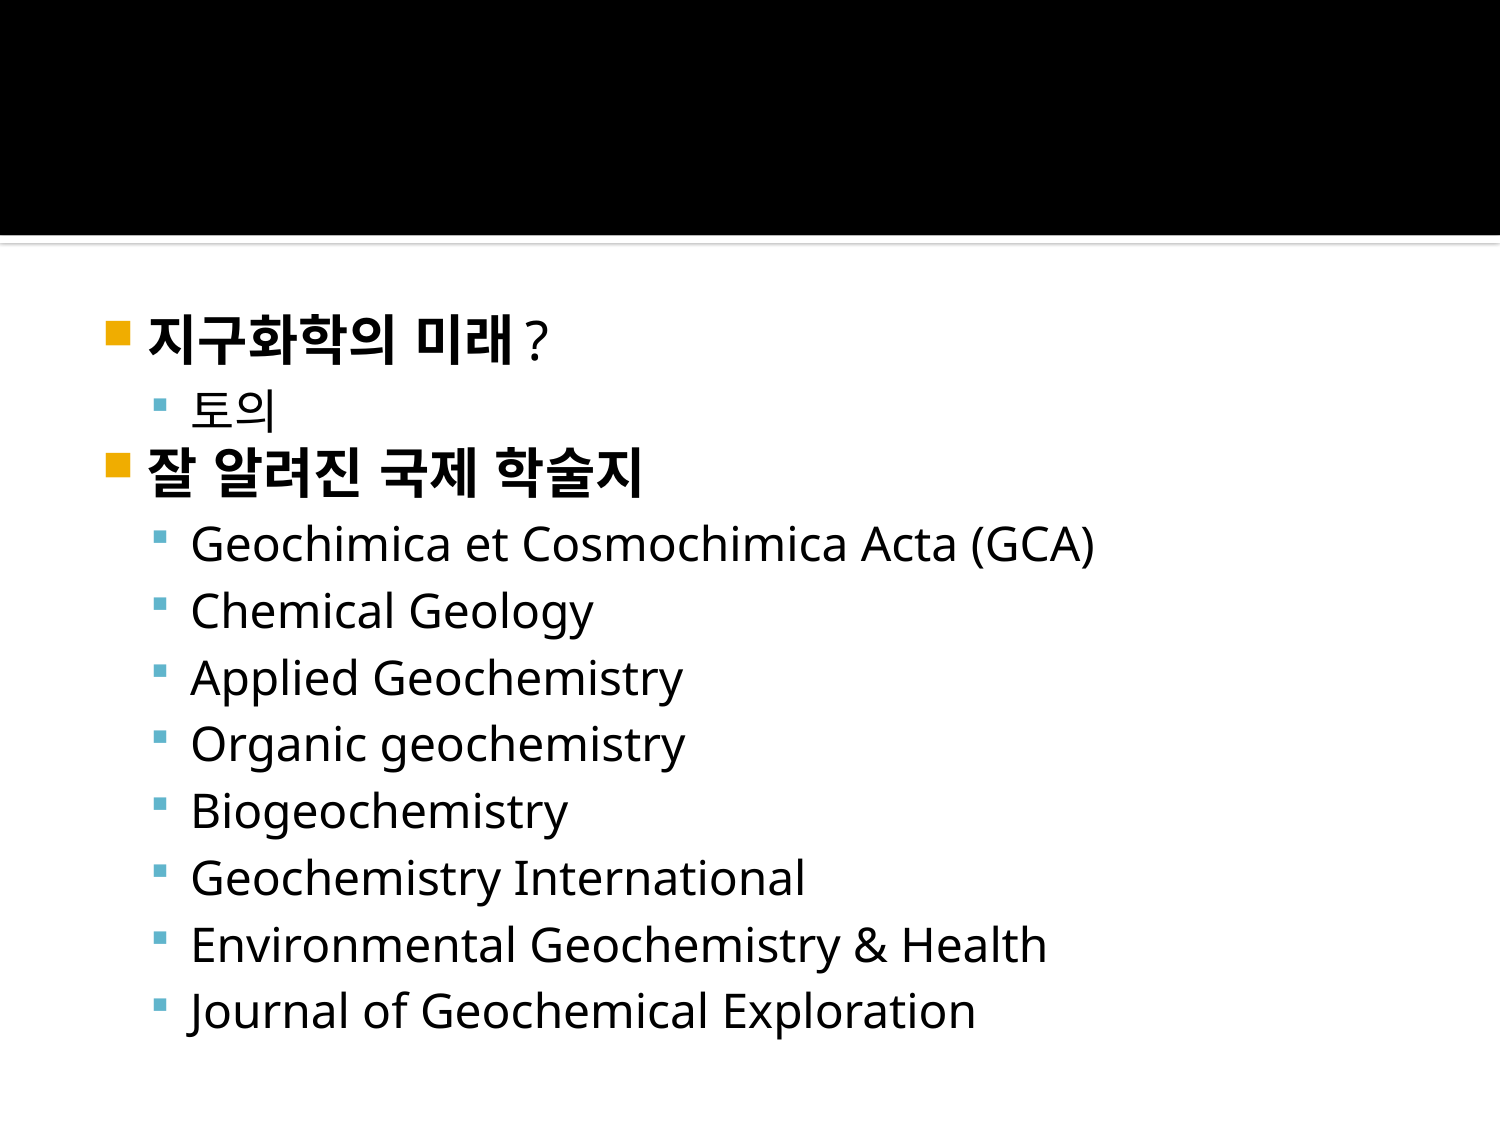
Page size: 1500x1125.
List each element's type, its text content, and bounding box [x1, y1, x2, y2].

list 지구화학의 미래? 토의 잘 알려진 국제 학술지 Geochimica et Cosmochimica Acta (GCA) Chemical Geology Applied Geochemistry Organic geochemistry Biogeochemistry Geochemistry International Environmental Geochemistry & Health Journal of Geochemical Exploration [75, 291, 1425, 1050]
